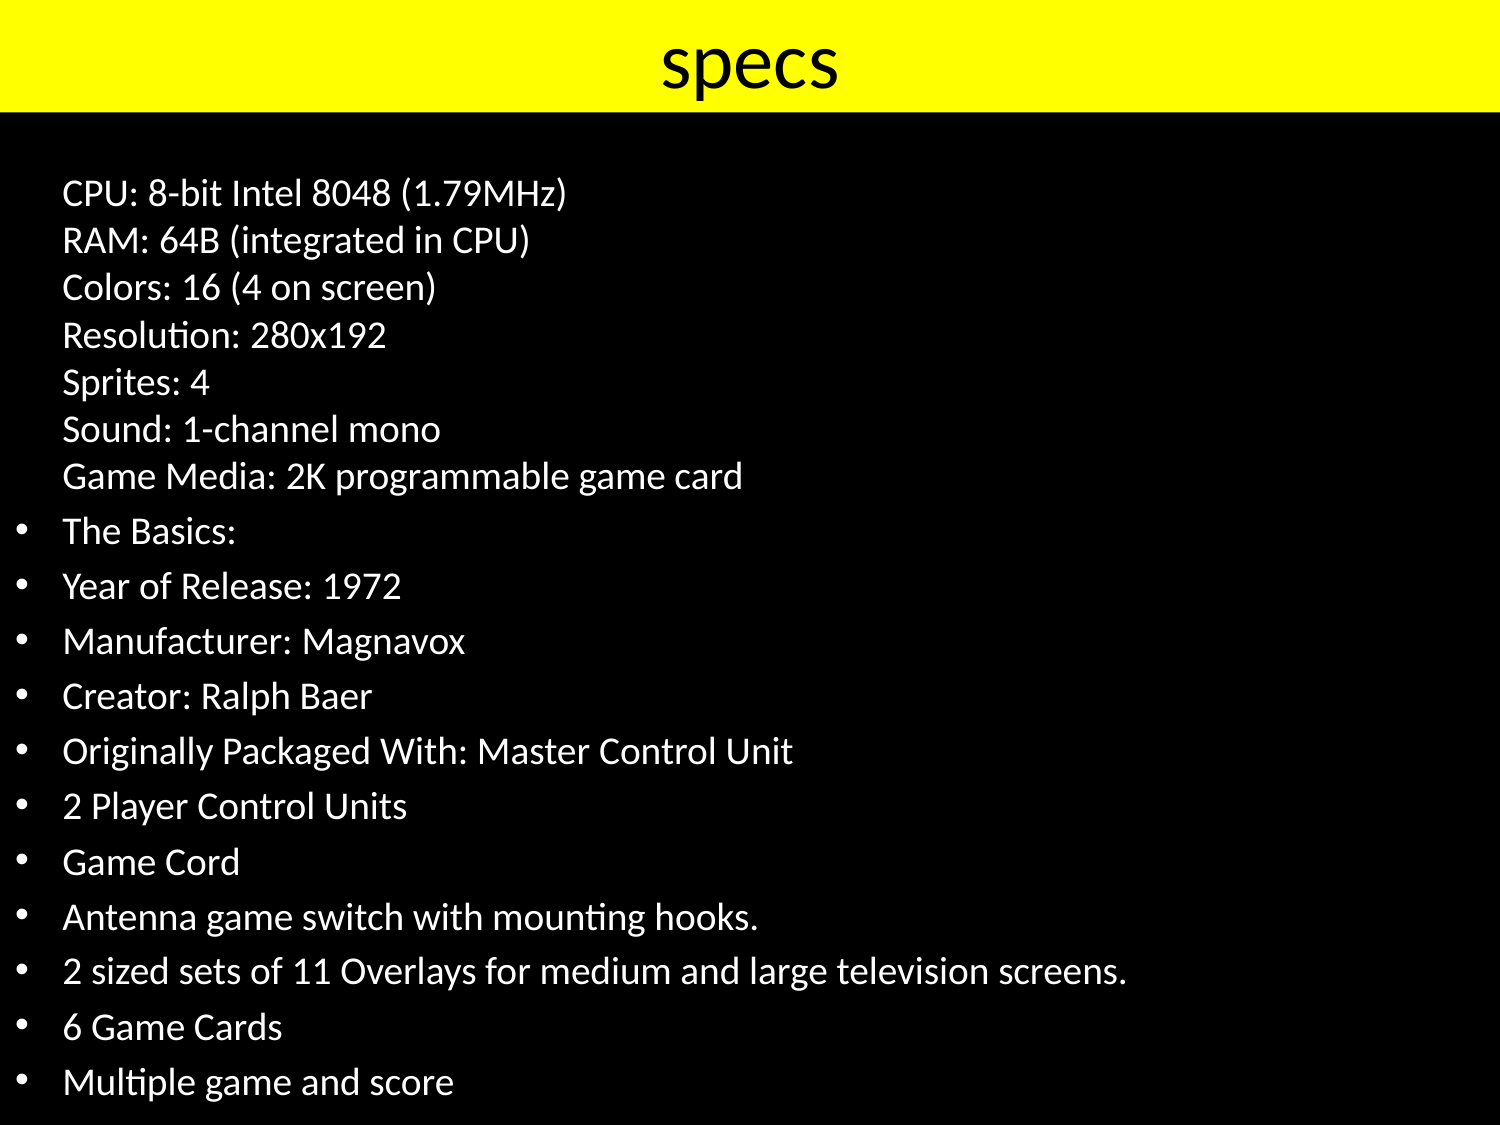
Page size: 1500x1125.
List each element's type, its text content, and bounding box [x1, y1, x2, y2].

list for the Odyssey 2 CPU: 8-bit Intel 8048 (1.79MHz) RAM: 64B (integrated in CPU) Colors: 16 (4 on screen) Resolution: 280x192 Sprites: 4 Sound: 1-channel mono Game Media: 2K programmable game card The Basics: Year of Release: 1972 Manufacturer: Magnavox Creator: Ralph Baer Originally Packaged With: Master Control Unit 2 Player Control Units Game Cord Antenna game switch with mounting hooks. 2 sized sets of 11 Overlays for medium and large television screens. 6 Game Cards Multiple game and score cards. [0, 112, 1500, 1125]
title specs [0, 0, 1500, 112]
